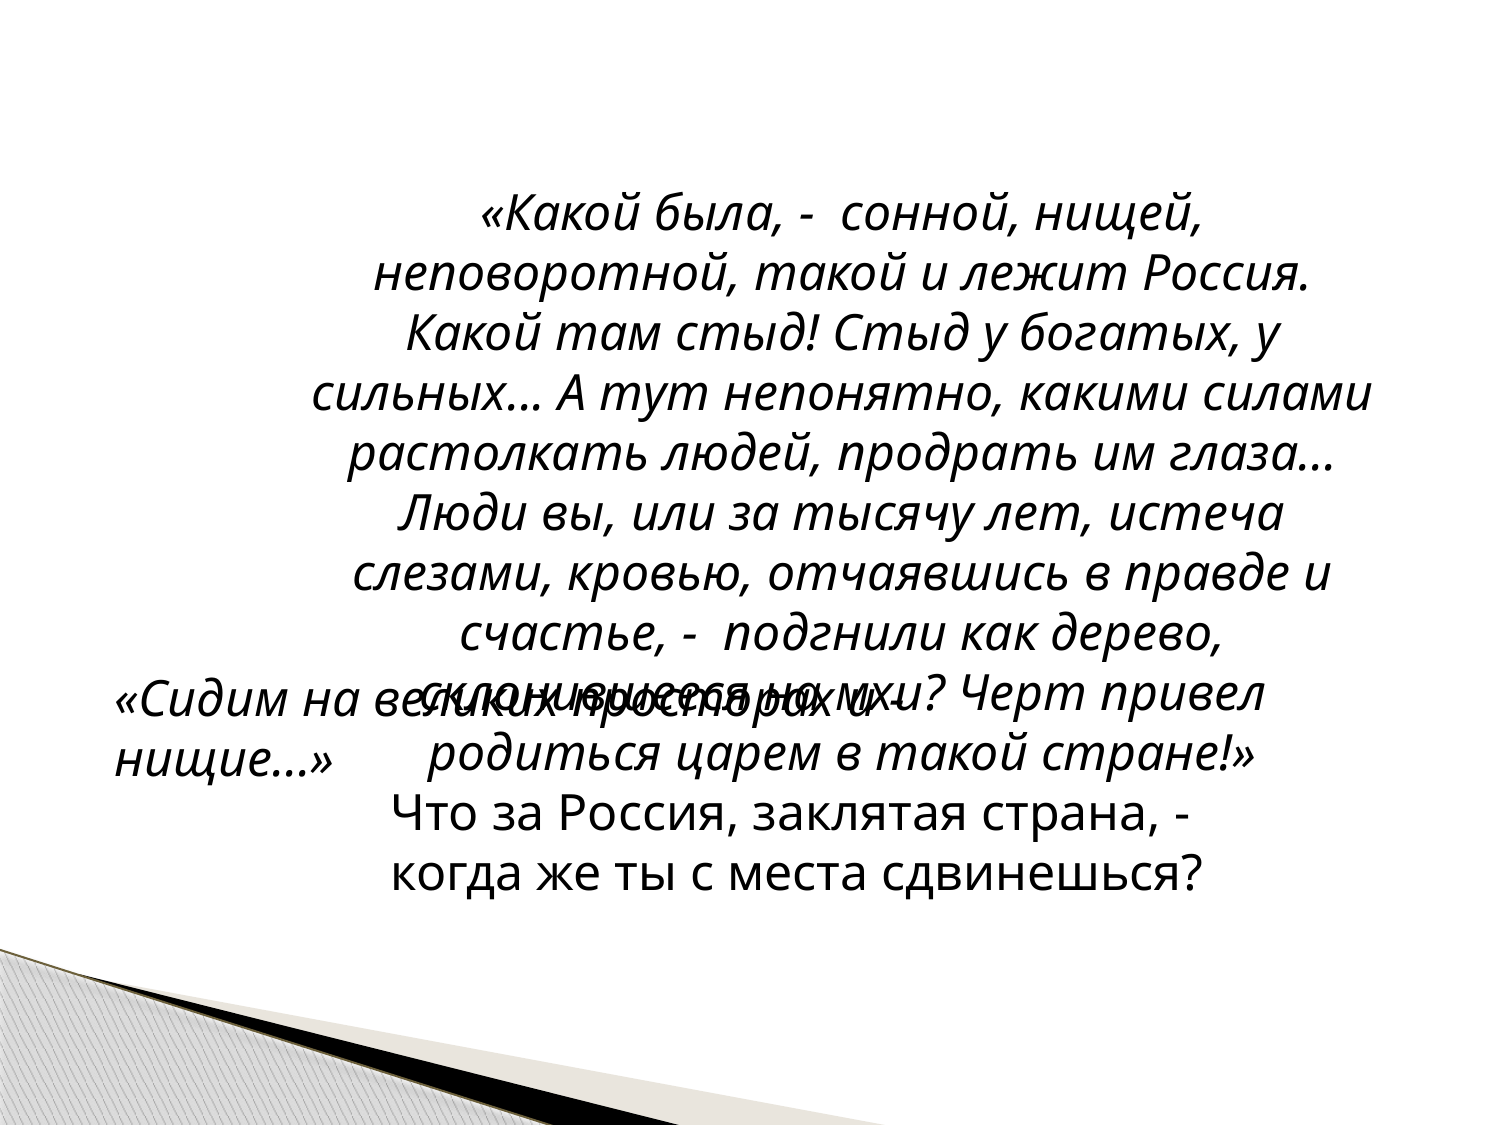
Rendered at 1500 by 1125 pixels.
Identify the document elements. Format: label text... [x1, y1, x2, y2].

text_box «Сидим на великих просторах и - нищие...» [100, 659, 1090, 795]
text_box «Какой была, - сонной, нищей, неповоротной, такой и лежит Россия. Какой там стыд! Стыд у богатых, у сильных... А тут непонятно, какими силами растолкать людей, продрать им глаза... Люди вы, или за тысячу лет, истеча слезами, кровью, отчаявшись в правде и счастье, - подгнили как дерево, склонившееся на мхи? Черт привел родиться царем в такой стране!» [293, 172, 1393, 788]
text_box Что за Россия, заклятая страна, - когда же ты с места сдвинешься? [376, 772, 1318, 908]
